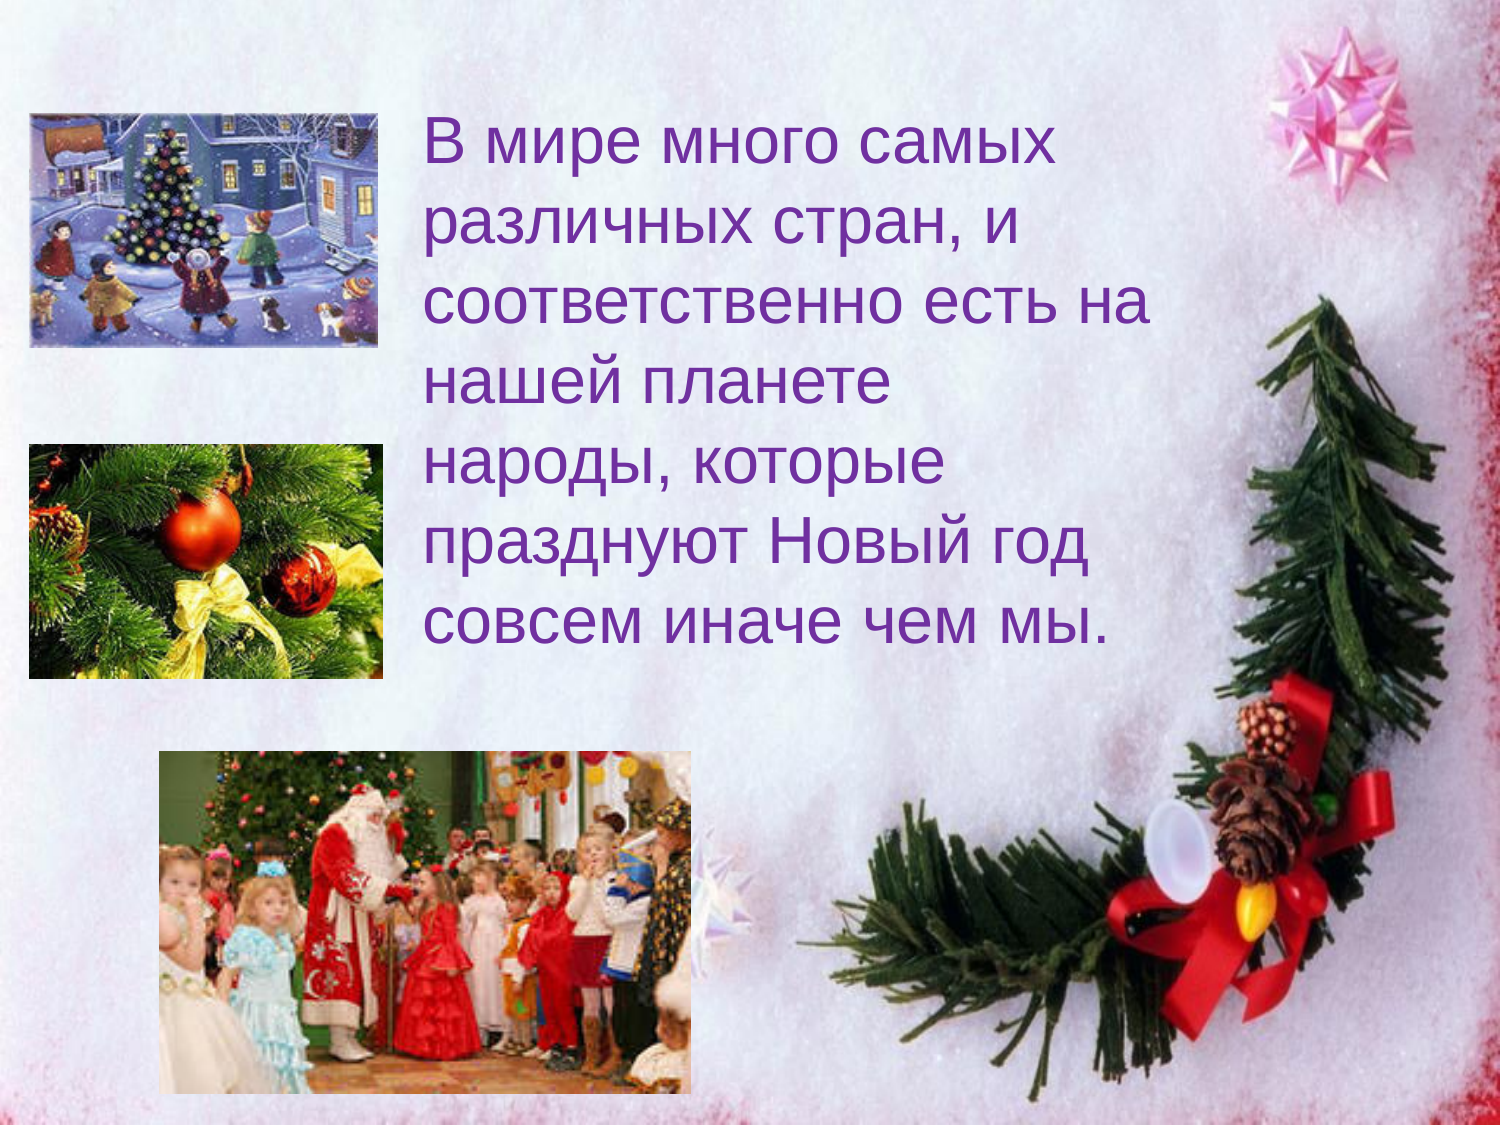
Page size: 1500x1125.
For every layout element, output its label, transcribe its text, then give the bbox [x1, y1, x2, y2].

picture [0, 0, 1500, 1125]
text_box В мире много самых различных стран, и соответственно есть на нашей планете народы, которые празднуют Новый год совсем иначе чем мы. [407, 89, 1173, 665]
